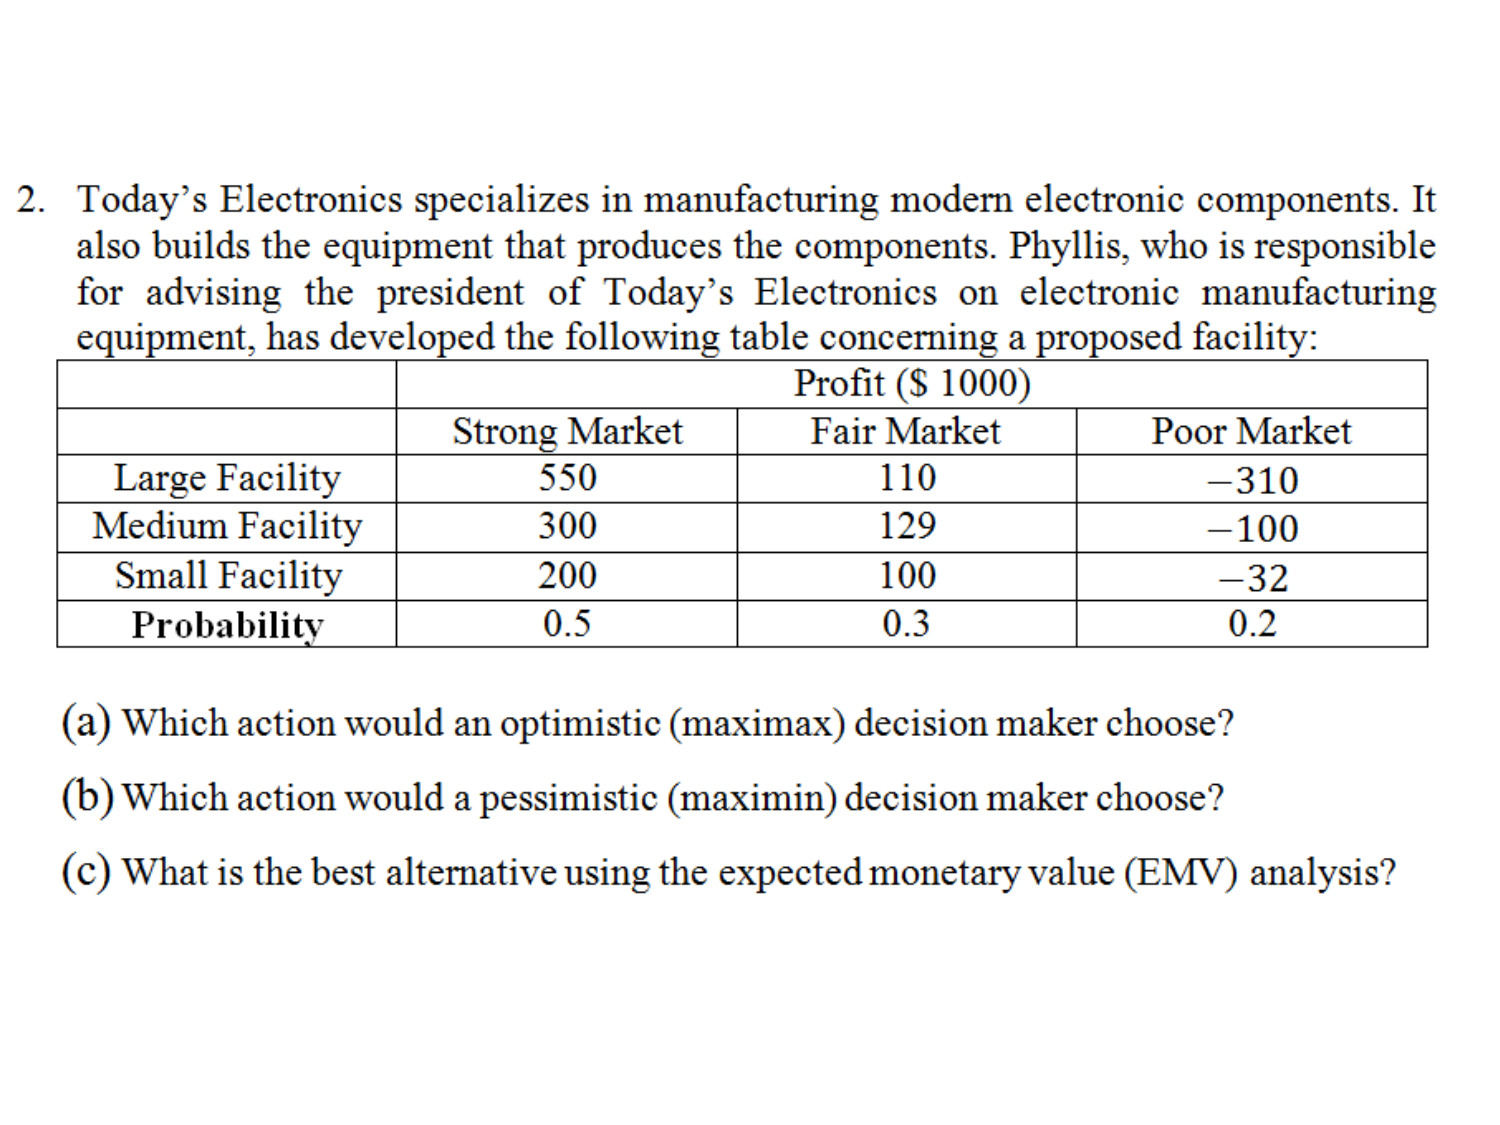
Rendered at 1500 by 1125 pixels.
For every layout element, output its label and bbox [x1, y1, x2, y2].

picture [12, 174, 1447, 910]
